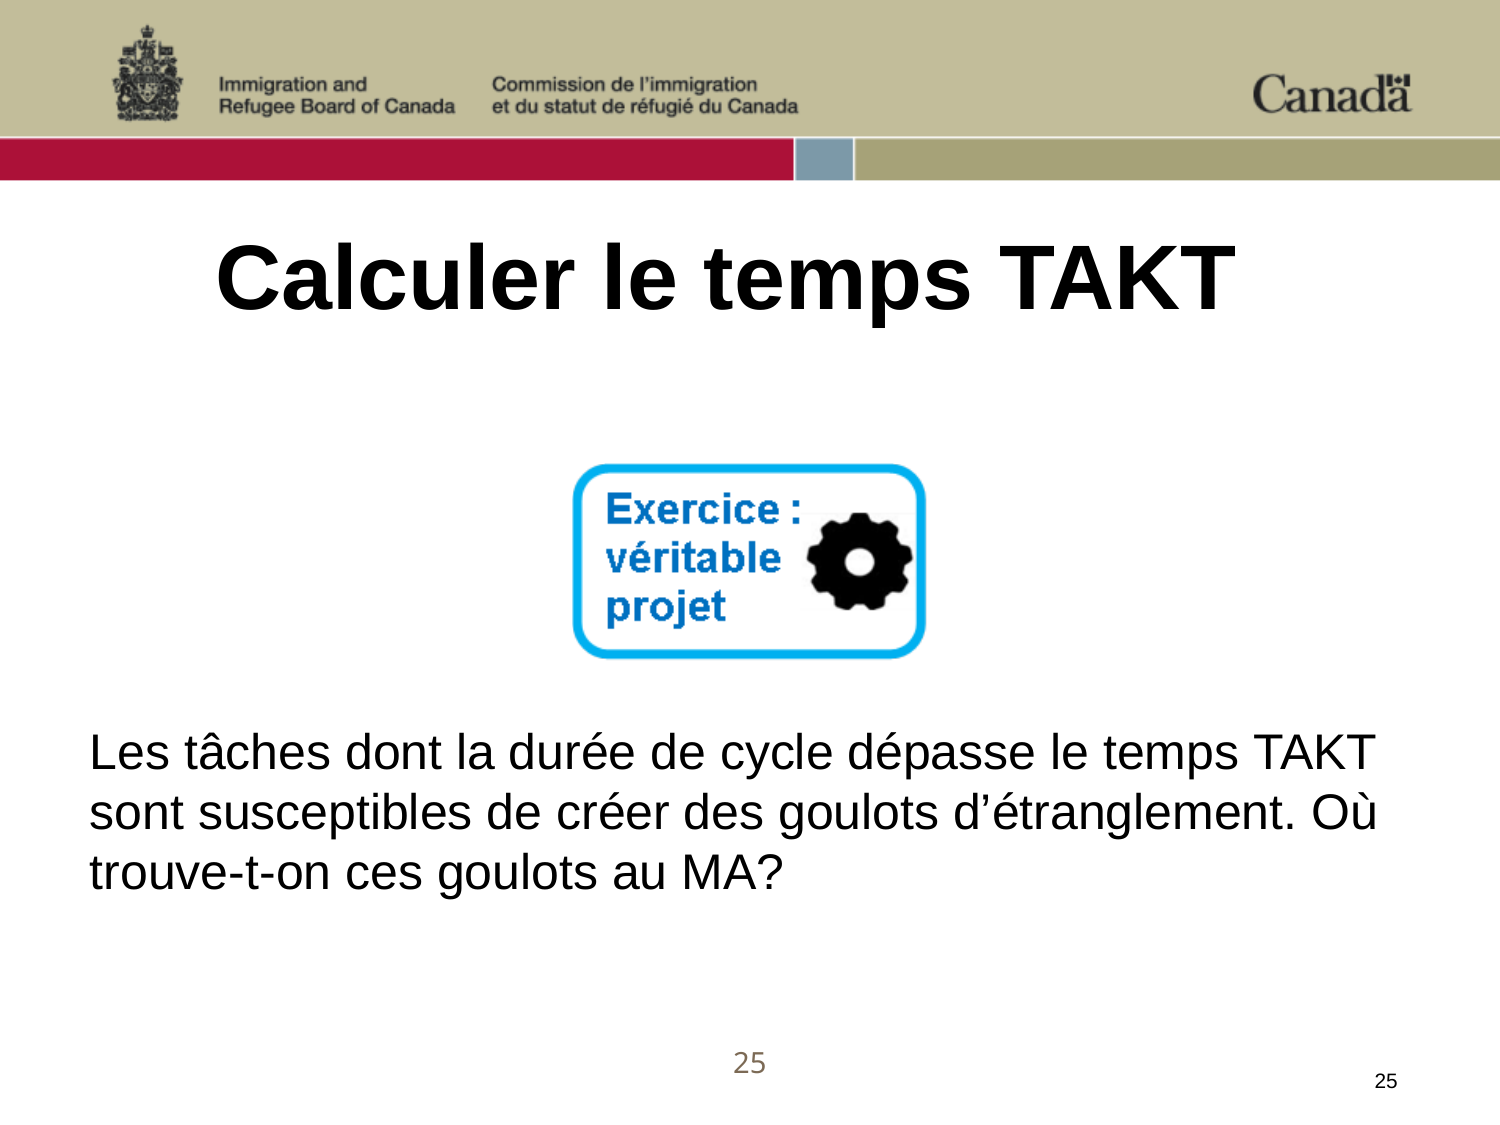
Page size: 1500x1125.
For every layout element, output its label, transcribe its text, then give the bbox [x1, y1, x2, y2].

picture [0, 0, 1500, 1125]
text_box 25 [593, 1037, 907, 1100]
slide_number 25 [1099, 1024, 1413, 1101]
title Calculer le temps TAKT [200, 237, 1413, 425]
text_box Les tâches dont la durée de cycle dépasse le temps TAKT sont susceptibles de créer des goulots d’étranglement. Où trouve-t-on ces goulots au MA? [75, 712, 1400, 908]
